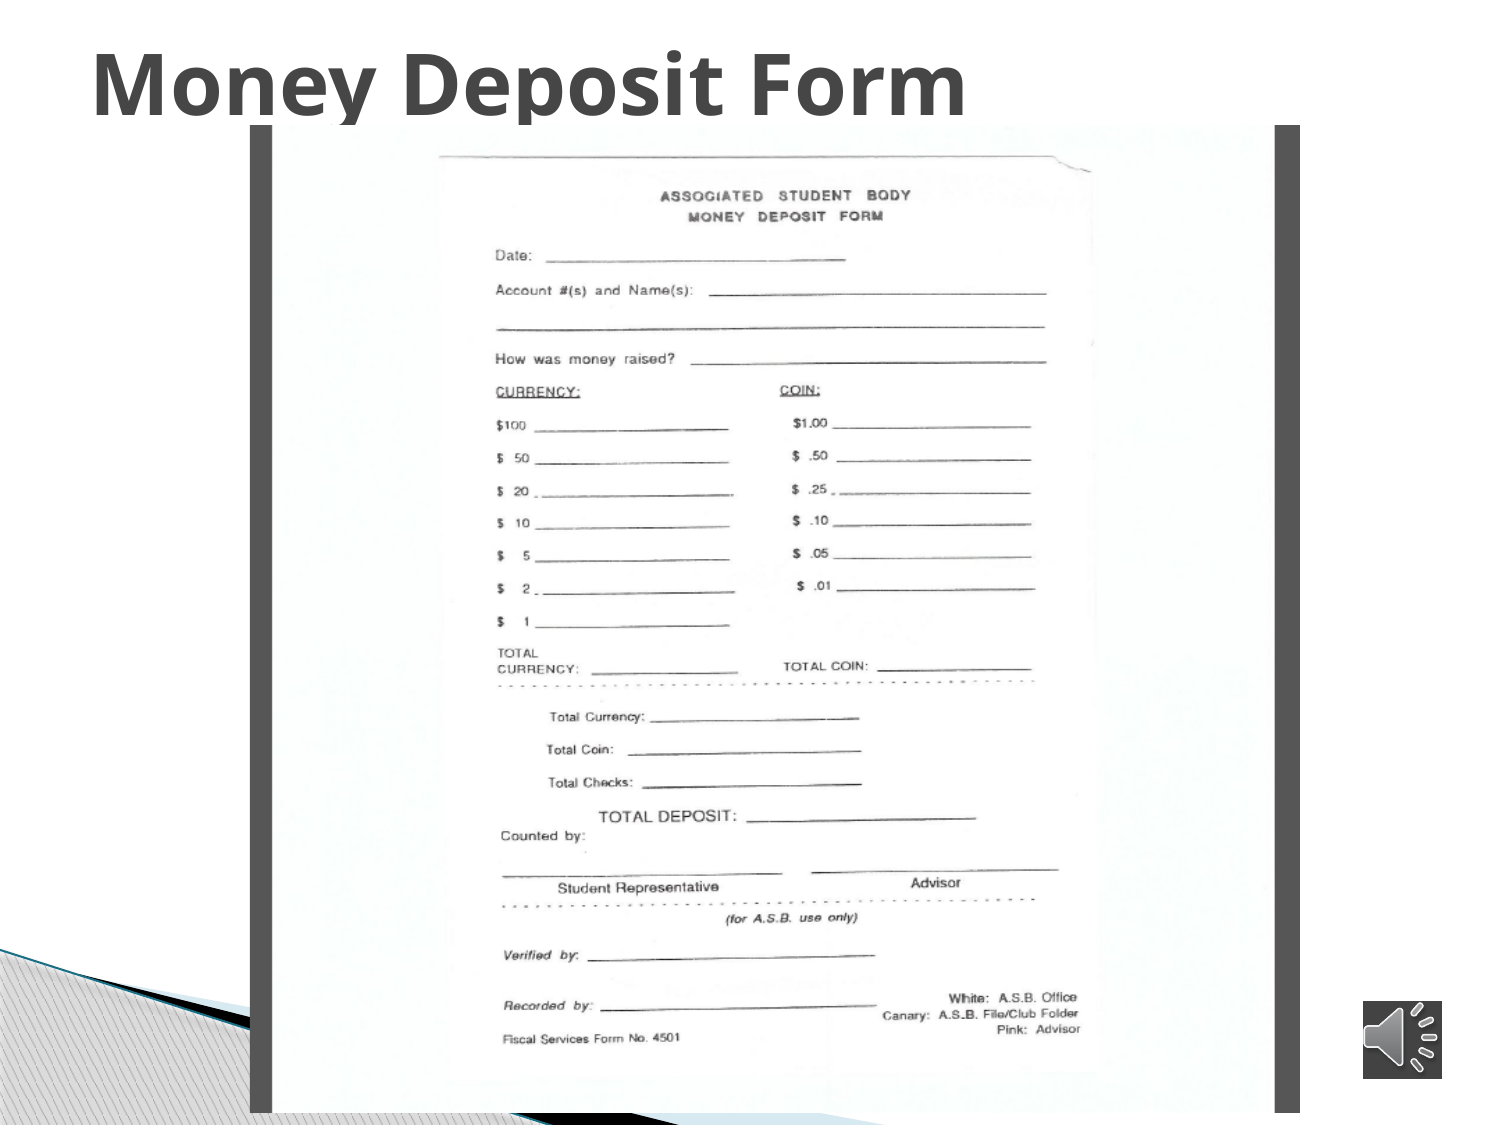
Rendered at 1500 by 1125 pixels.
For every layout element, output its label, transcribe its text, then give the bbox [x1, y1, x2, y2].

picture [249, 124, 1301, 1113]
picture [1362, 999, 1443, 1081]
title Money Deposit Form [75, 12, 1425, 150]
